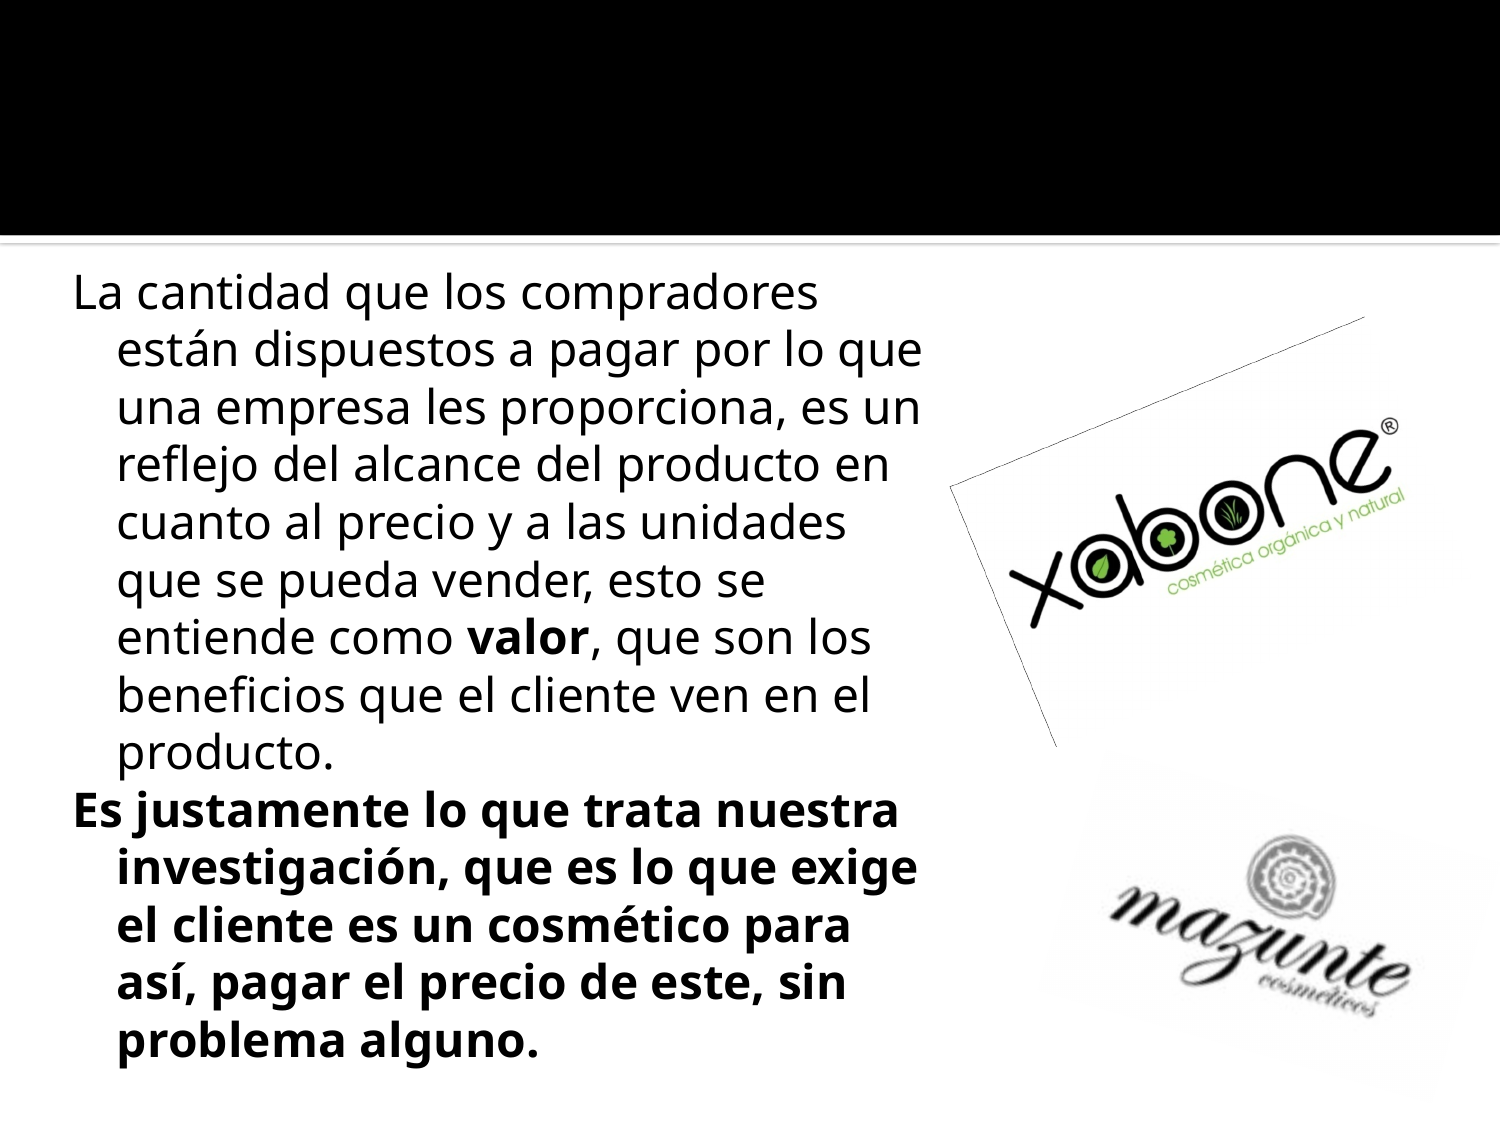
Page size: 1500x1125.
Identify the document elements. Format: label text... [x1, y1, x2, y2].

list La cantidad que los compradores están dispuestos a pagar por lo que una empresa les proporciona, es un reflejo del alcance del producto en cuanto al precio y a las unidades que se pueda vender, esto se entiende como valor, que son los beneficios que el cliente ven en el producto. Es justamente lo que trata nuestra investigación, que es lo que exige el cliente es un cosmético para así, pagar el precio de este, sin problema alguno. [46, 246, 950, 1079]
picture [950, 317, 1470, 746]
picture [1039, 751, 1499, 1102]
